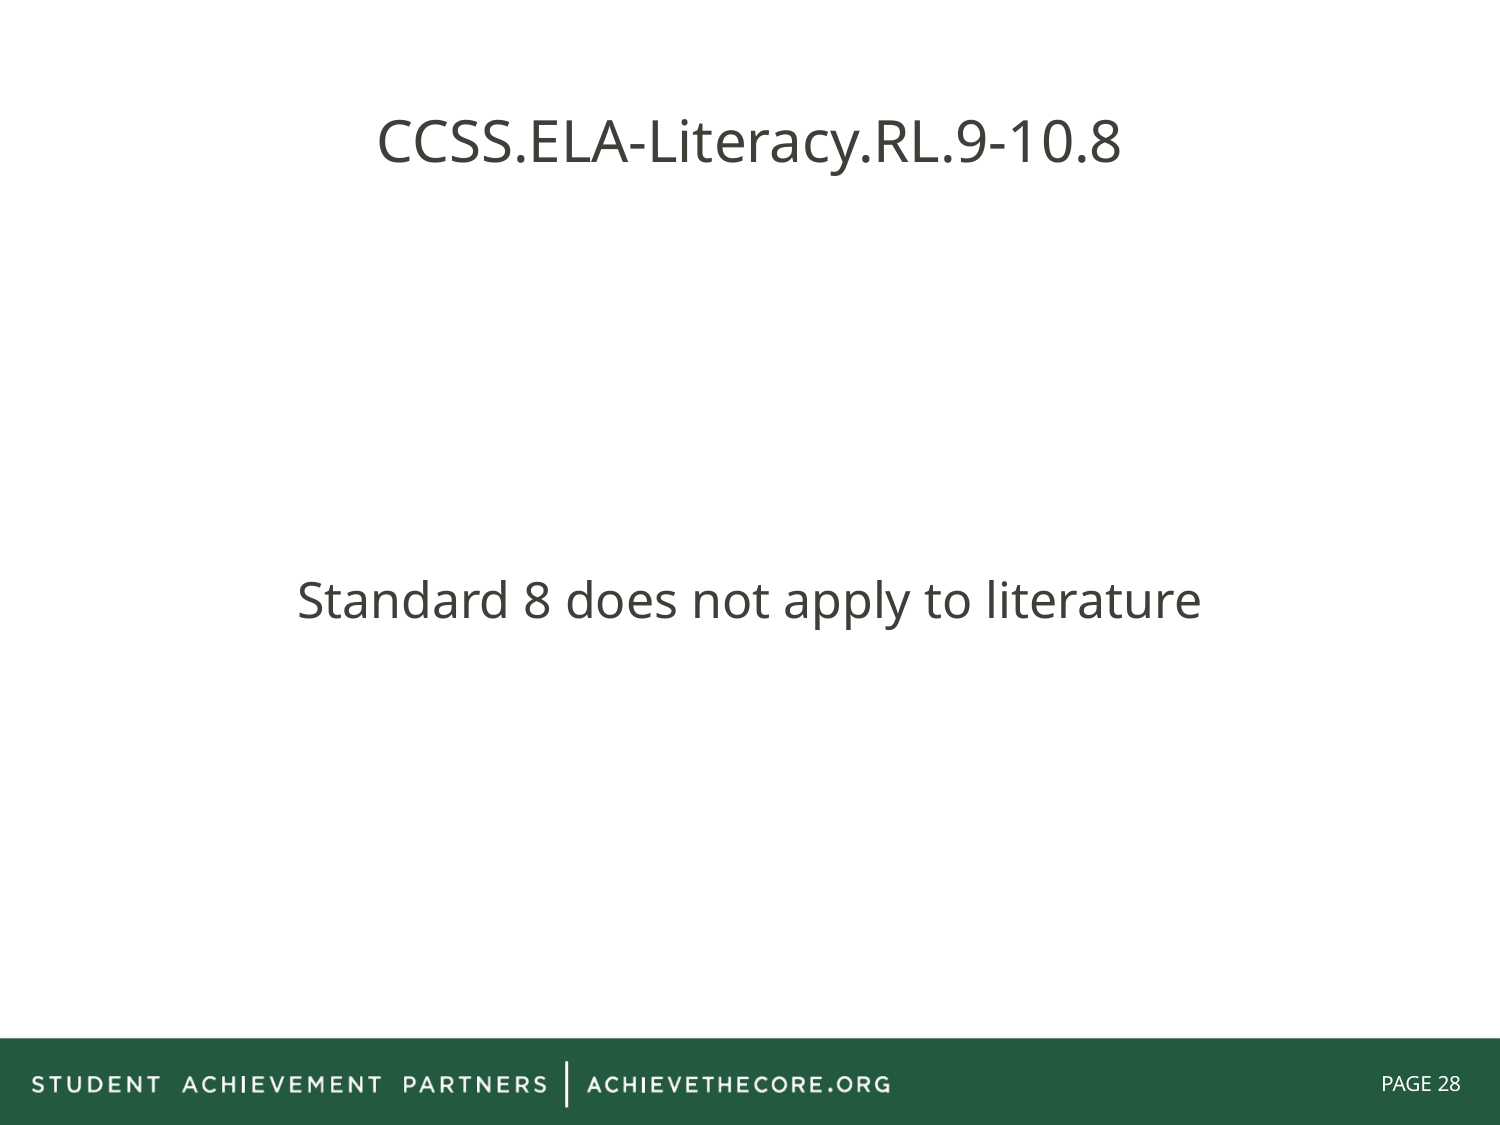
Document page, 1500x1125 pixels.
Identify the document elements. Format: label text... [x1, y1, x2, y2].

title CCSS.ELA-Literacy.RL.9-10.8 [75, 45, 1425, 233]
list Standard 8 does not apply to literature [75, 262, 1425, 1005]
